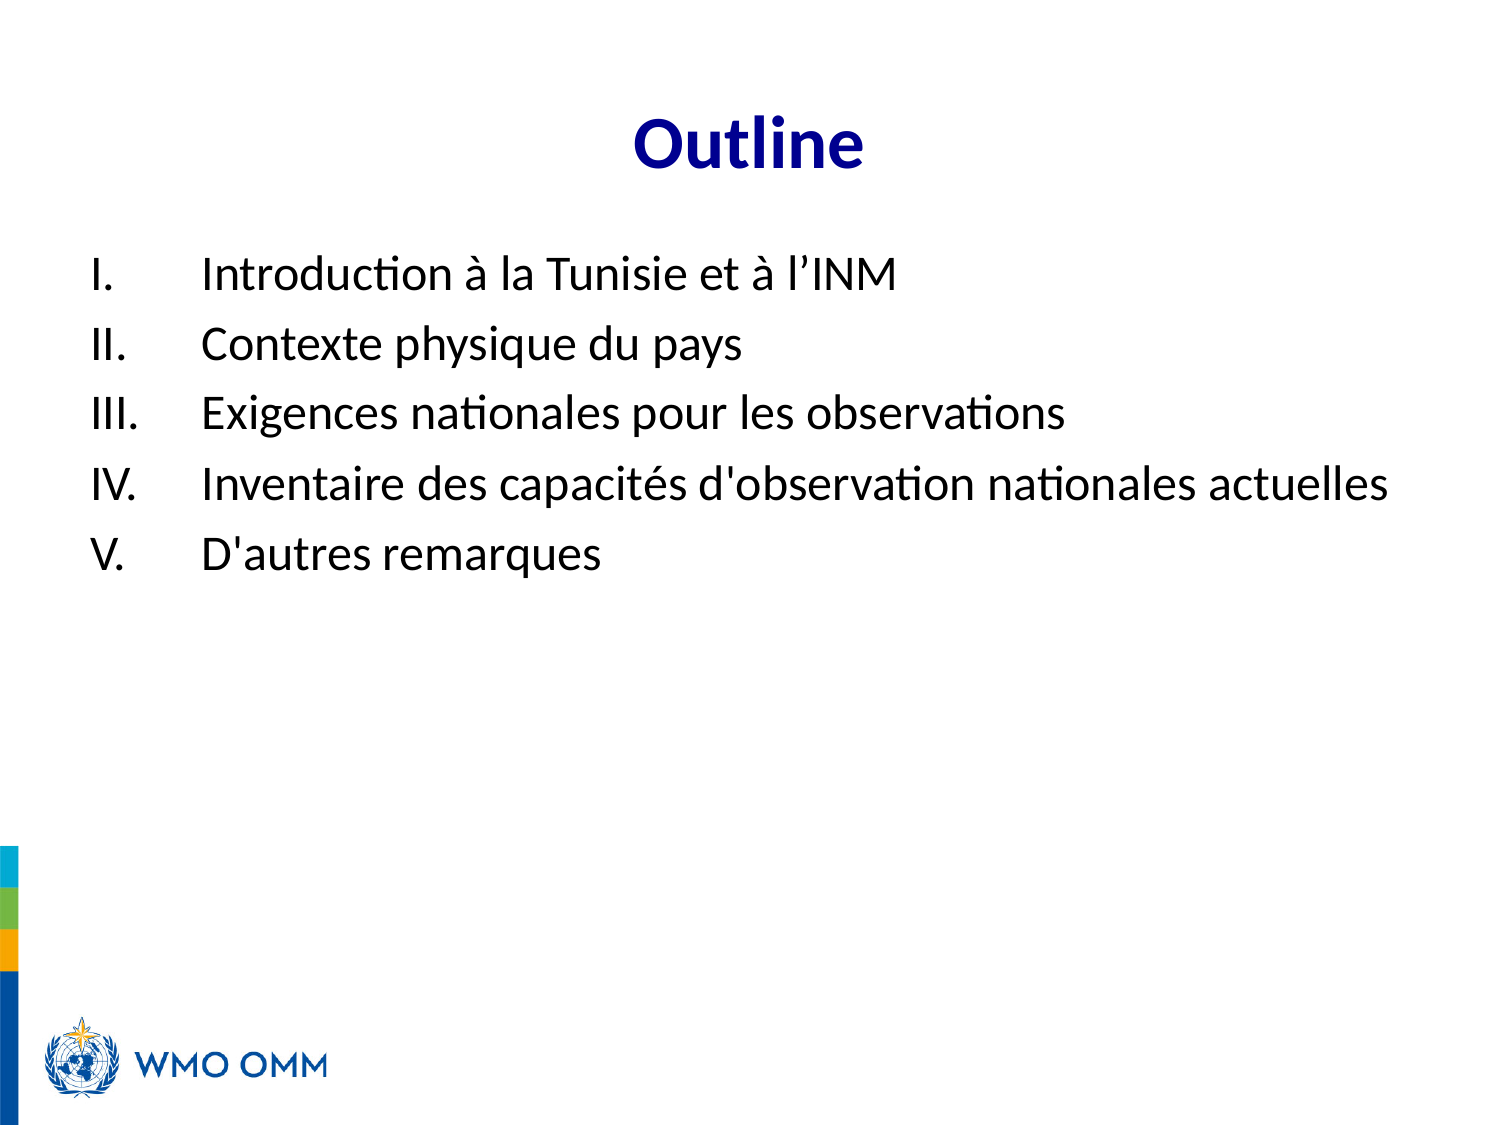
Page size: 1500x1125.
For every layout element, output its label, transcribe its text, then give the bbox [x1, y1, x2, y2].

list Introduction à la Tunisie et à l’INM Contexte physique du pays Exigences nationales pour les observations Inventaire des capacités d'observation nationales actuelles D'autres remarques [75, 232, 1425, 1005]
title Outline [75, 45, 1425, 232]
picture [0, 845, 327, 1125]
